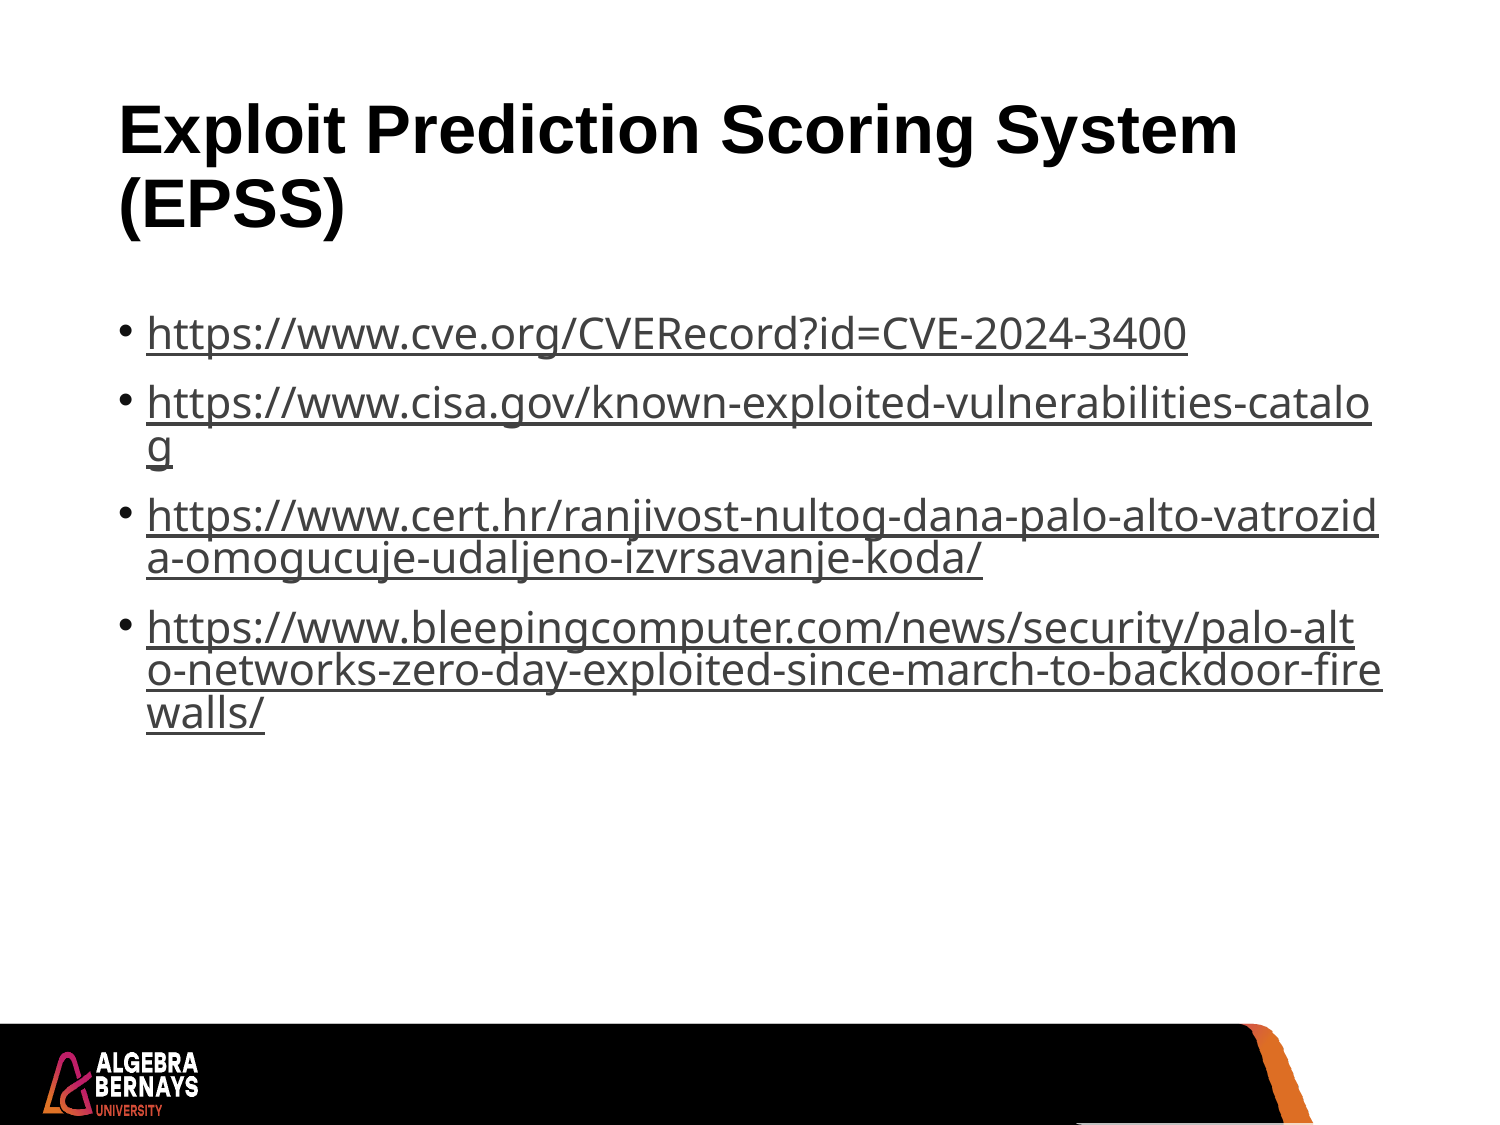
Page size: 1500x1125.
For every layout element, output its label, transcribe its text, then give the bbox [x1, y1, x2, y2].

picture [0, 1023, 1468, 1125]
title Exploit Prediction Scoring System (EPSS) [103, 59, 1397, 278]
list https://www.cve.org/CVERecord?id=CVE-2024-3400 https://www.cisa.gov/known-exploited-vulnerabilities-catalog https://www.cert.hr/ranjivost-nultog-dana-palo-alto-vatrozida-omogucuje-udaljeno-izvrsavanje-koda/ https://www.bleepingcomputer.com/news/security/palo-alto-networks-zero-day-exploited-since-march-to-backdoor-firewalls/ [103, 299, 1397, 1014]
